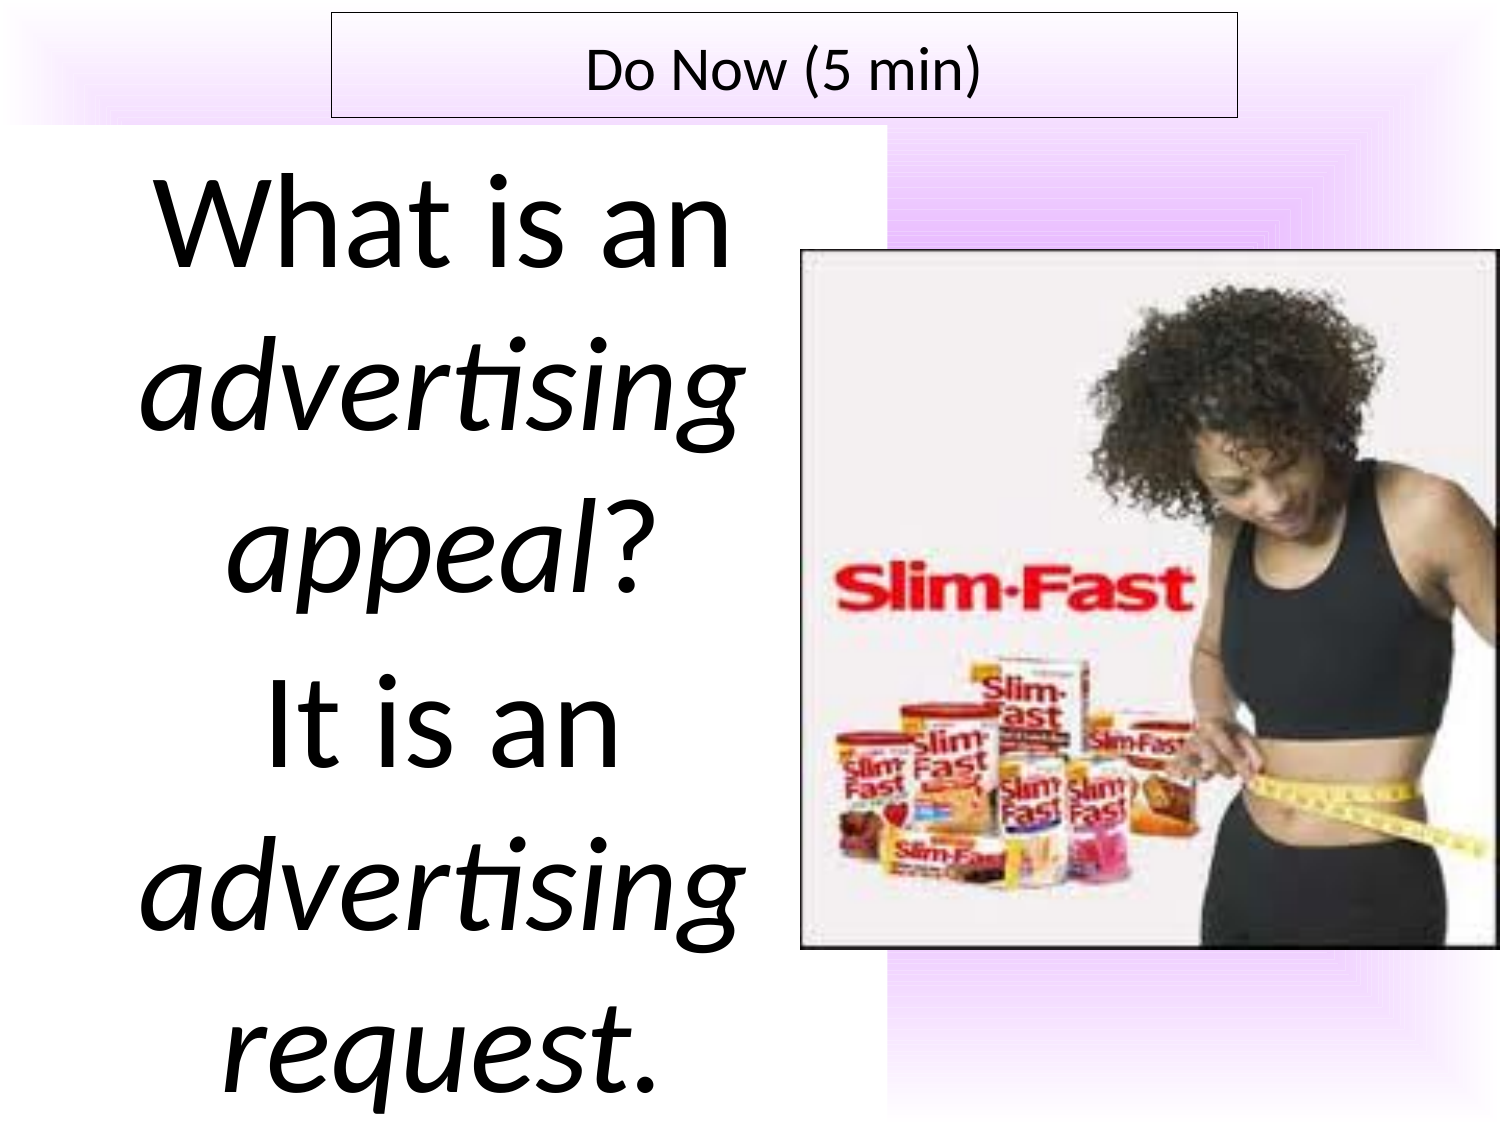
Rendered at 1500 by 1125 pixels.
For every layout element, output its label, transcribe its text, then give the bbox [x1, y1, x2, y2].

picture [799, 249, 1500, 951]
text_box What is an advertising appeal? [0, 125, 888, 624]
text_box It is an advertising request. [0, 624, 888, 1125]
text_box Do Now (5 min) [331, 12, 1238, 118]
